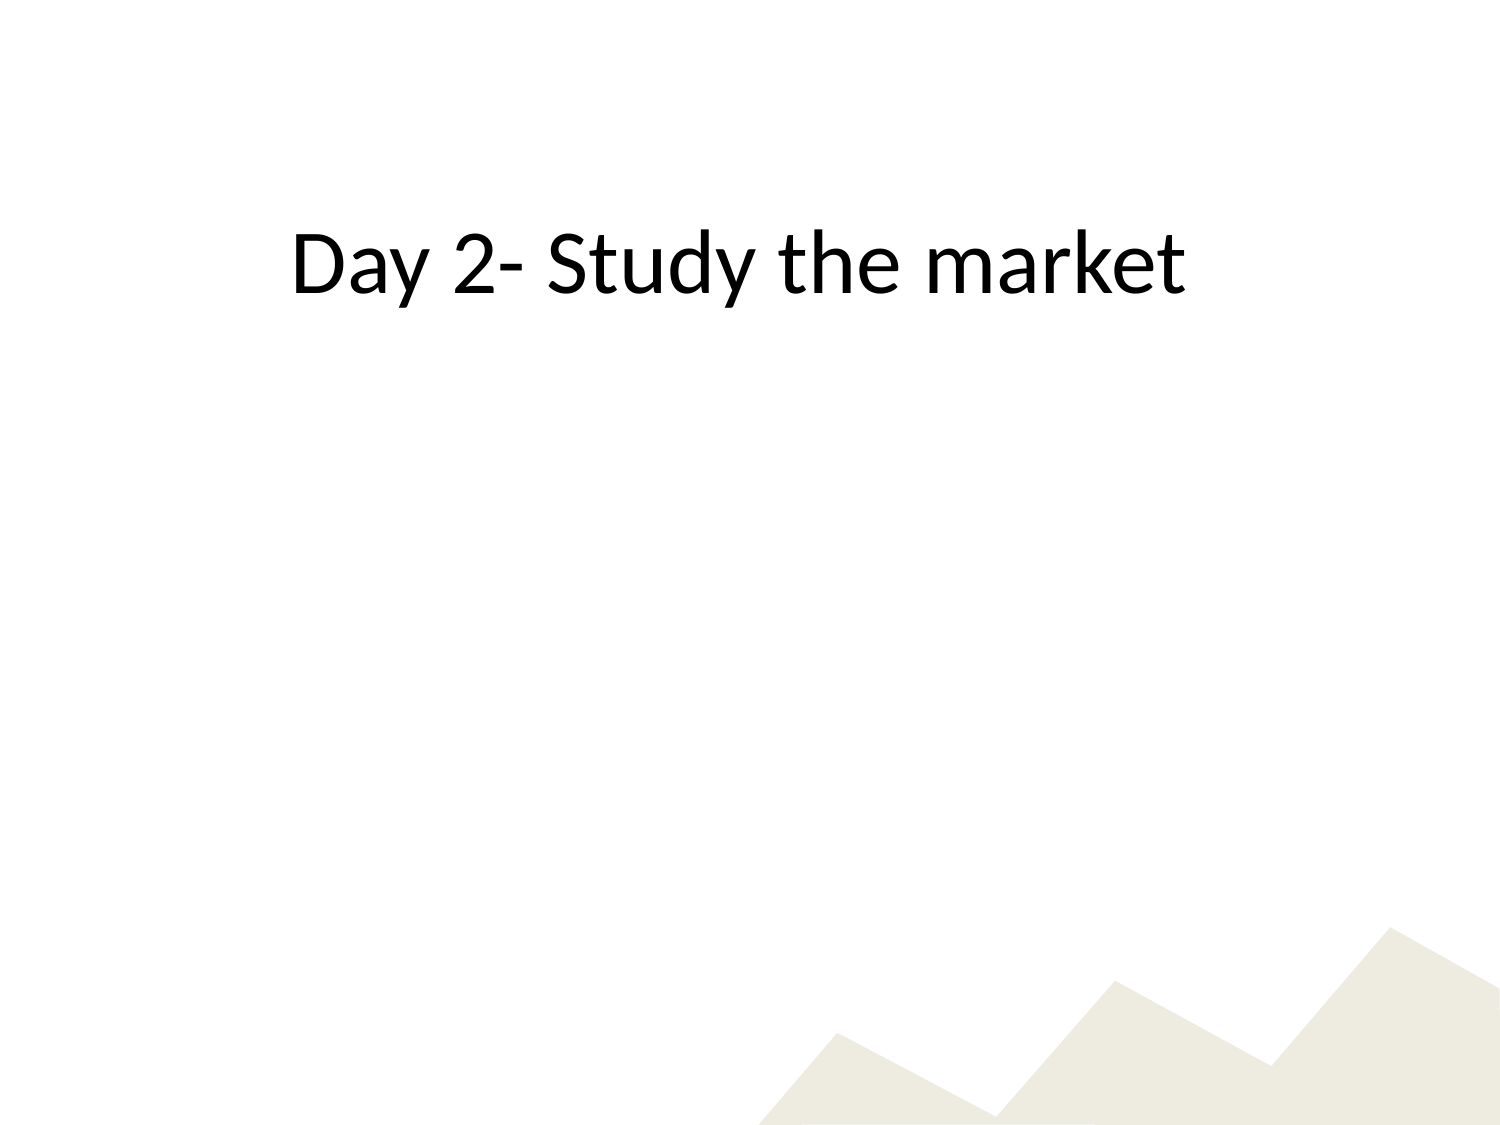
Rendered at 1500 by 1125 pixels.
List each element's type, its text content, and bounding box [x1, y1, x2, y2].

title Day 2- Study the market [75, 138, 1425, 327]
